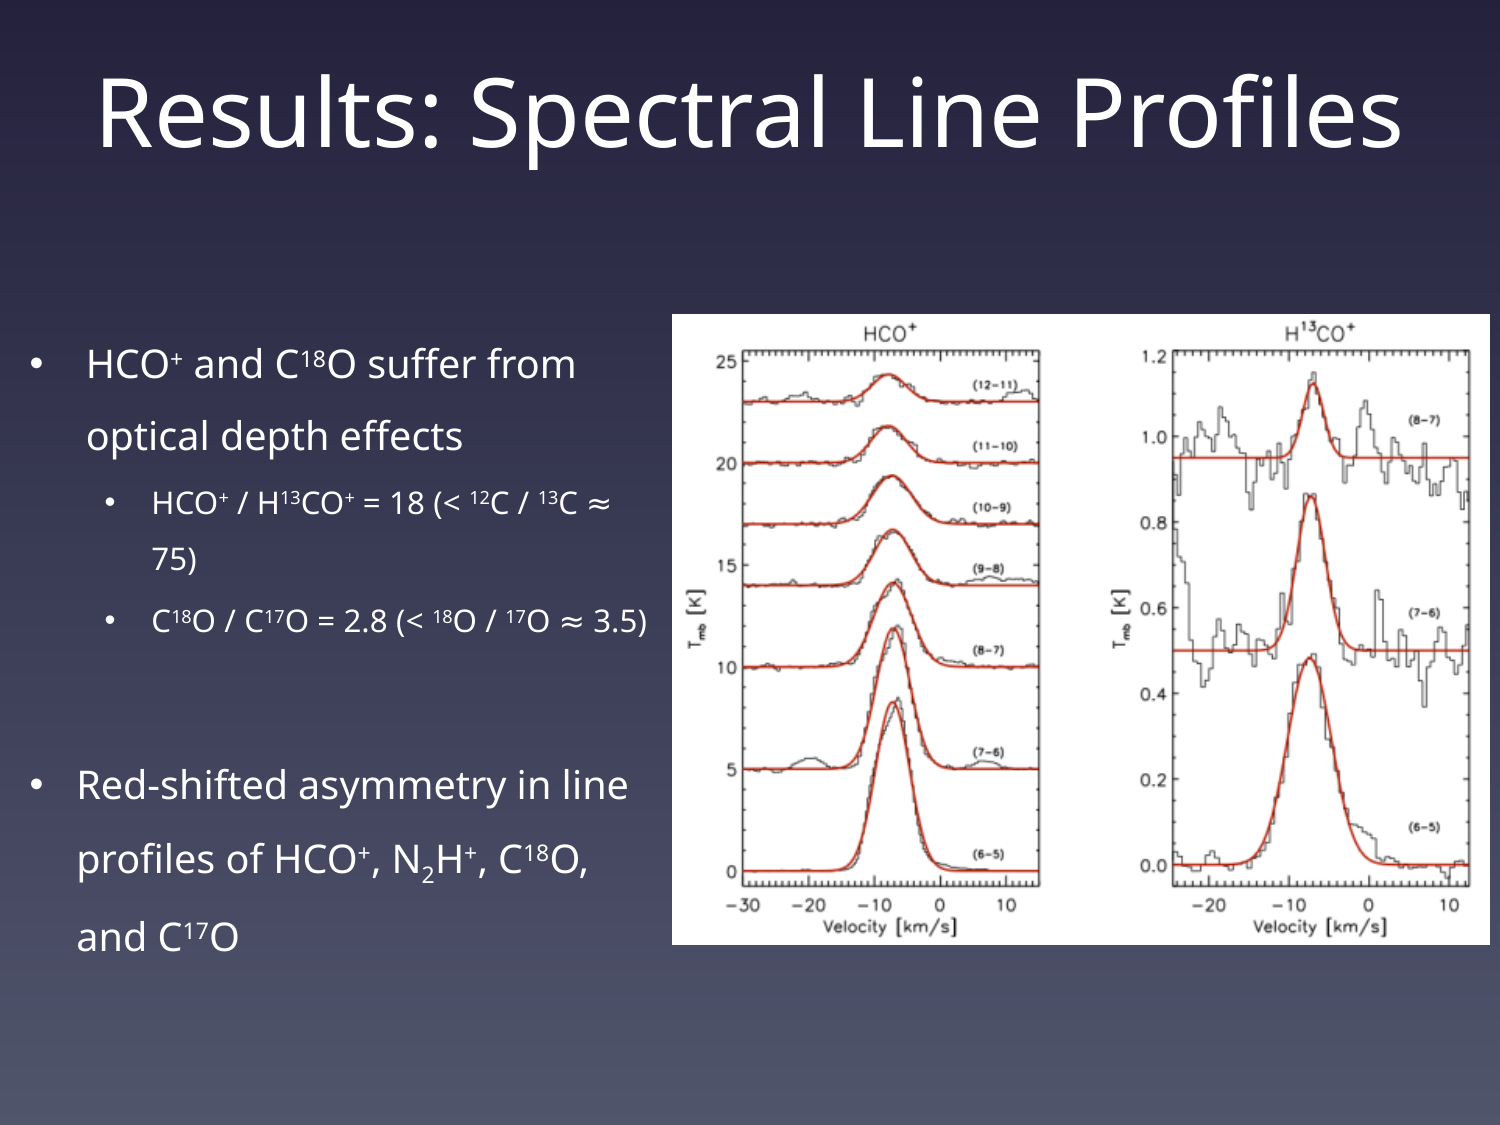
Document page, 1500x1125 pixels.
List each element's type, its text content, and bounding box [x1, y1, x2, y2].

title Results: Spectral Line Profiles [75, 43, 1425, 232]
picture [672, 314, 1490, 946]
list HCO+ and C18O suffer from optical depth effects HCO+ / H13CO+ = 18 (< 12C / 13C ≈ 75) C18O / C17O = 2.8 (< 18O / 17O ≈ 3.5) Red-shifted asymmetry in line profiles of HCO+, N2H+, C18O, and C17O [14, 308, 673, 984]
